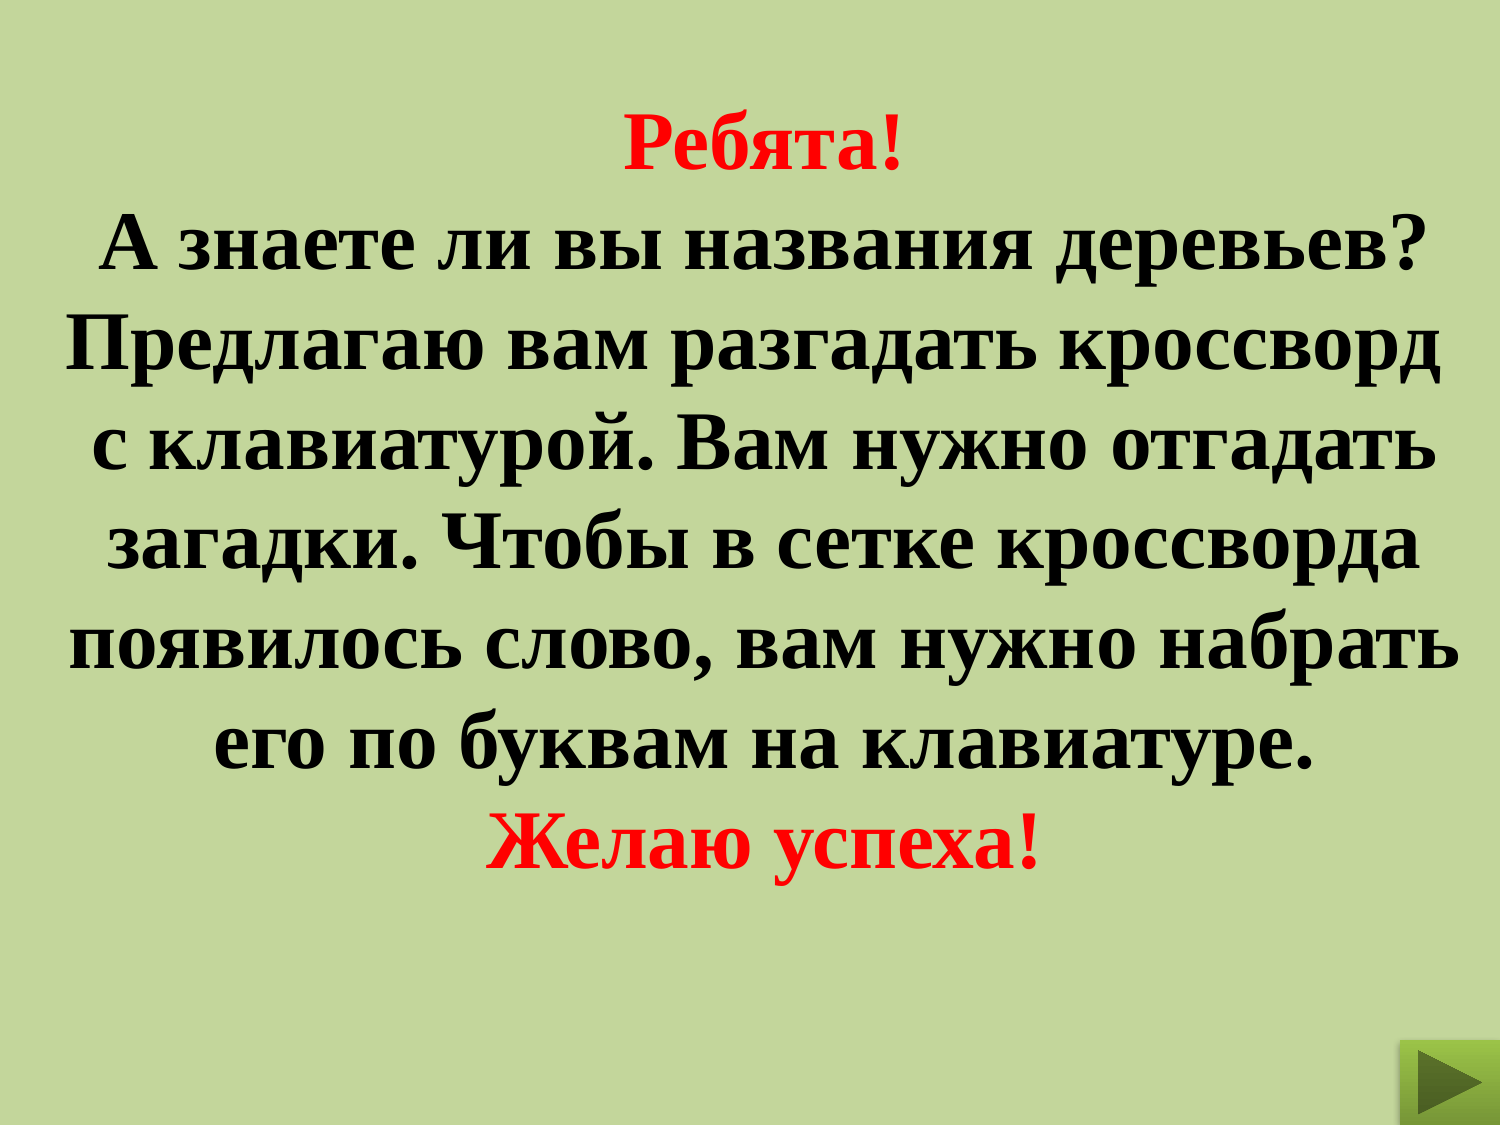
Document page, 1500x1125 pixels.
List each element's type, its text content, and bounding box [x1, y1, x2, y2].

text_box Ребята! А знаете ли вы названия деревьев? Предлагаю вам разгадать кроссворд с клавиатурой. Вам нужно отгадать загадки. Чтобы в сетке кроссворда появилось слово, вам нужно набрать его по буквам на клавиатуре. Желаю успеха! [29, 78, 1500, 938]
text_box [1399, 1039, 1500, 1125]
